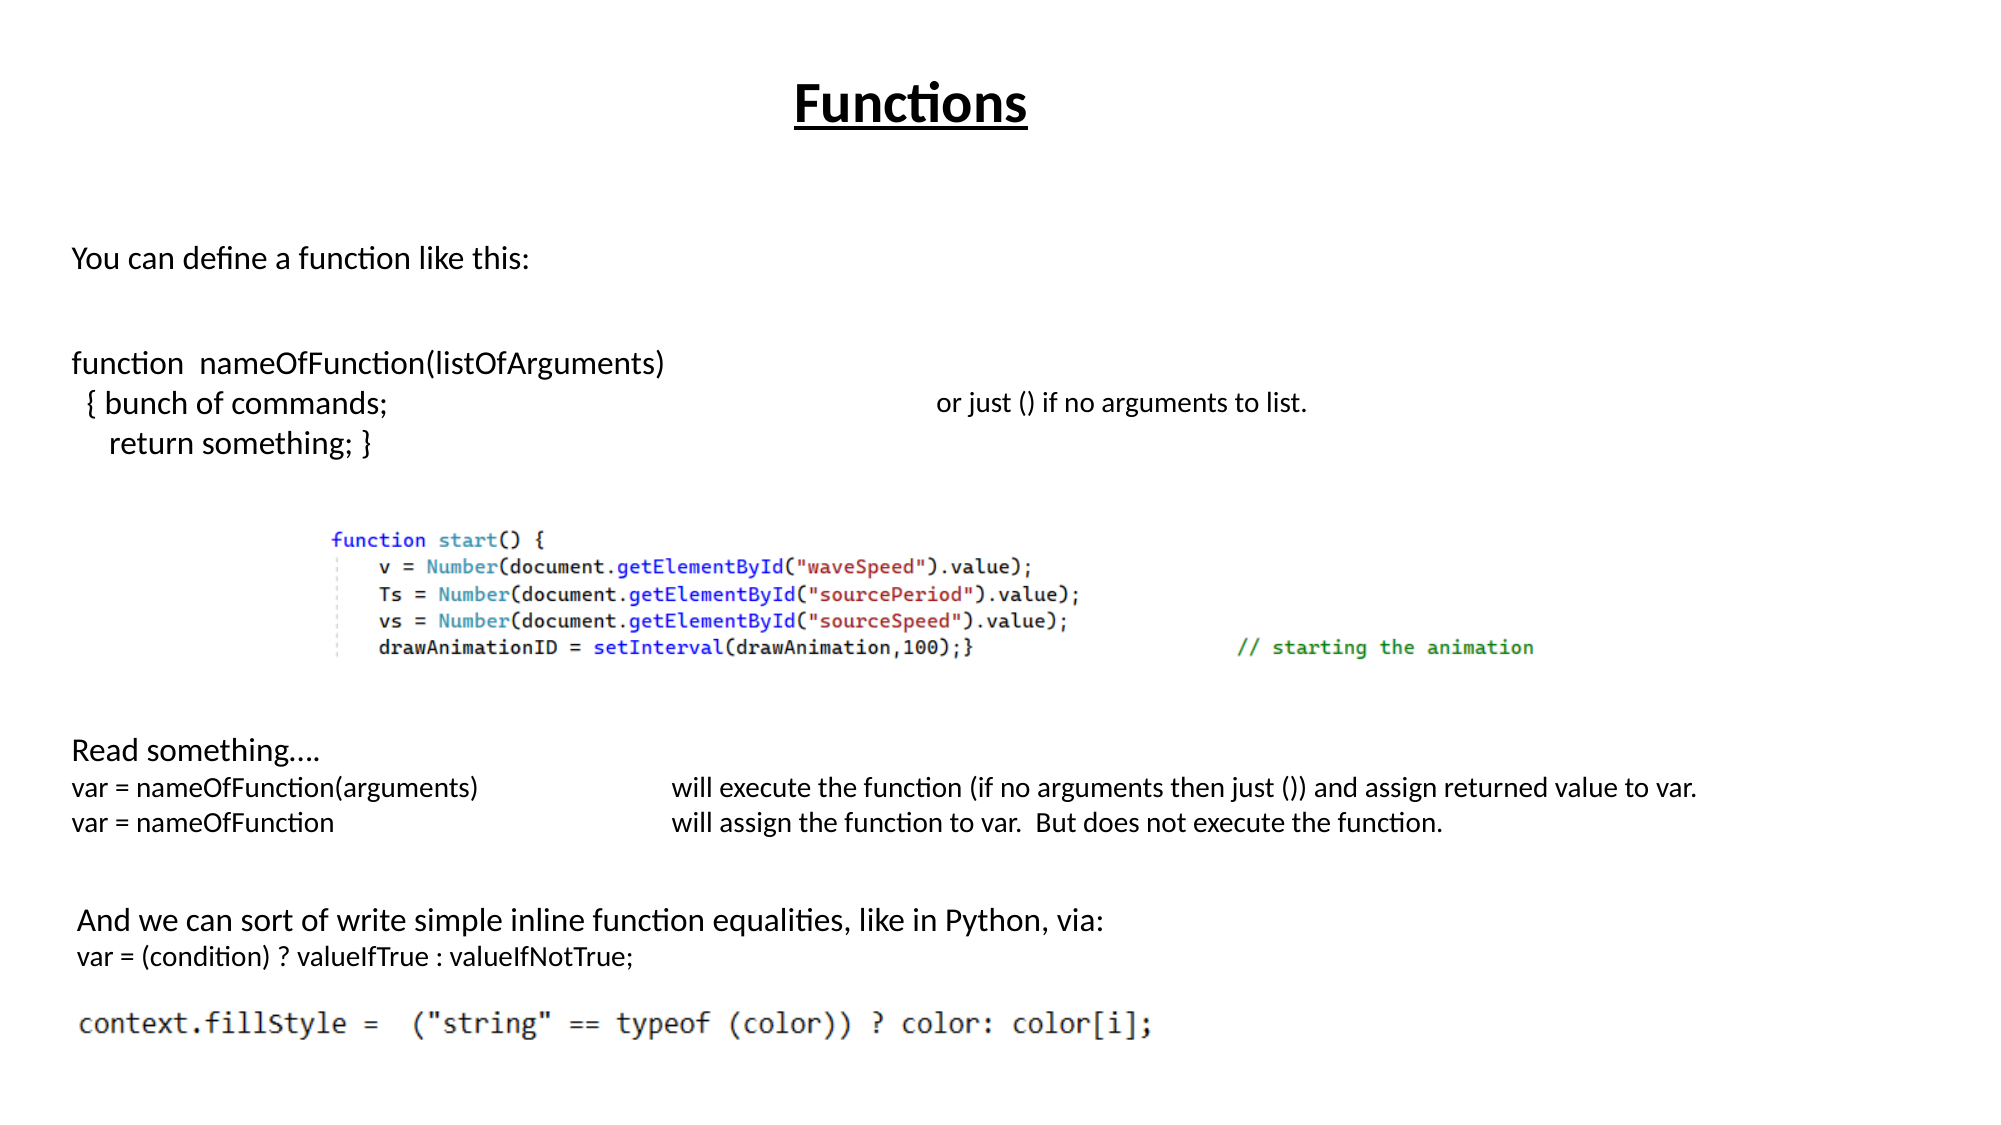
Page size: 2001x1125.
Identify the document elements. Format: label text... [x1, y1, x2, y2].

text_box You can define a function like this: [56, 228, 922, 284]
text_box Functions [779, 56, 1119, 142]
text_box function nameOfFunction(listOfArguments) { bunch of commands; return something; } [56, 334, 727, 469]
picture [323, 518, 1558, 668]
text_box or just () if no arguments to list. [921, 372, 1343, 427]
text_box Read something…. var = nameOfFunction(arguments) will execute the function (if no arguments then just ()) and assign returned value to var. var = nameOfFunction will assign the function to var. But does not execute the function. [56, 721, 1825, 846]
picture [61, 1000, 1173, 1050]
text_box And we can sort of write simple inline function equalities, like in Python, via: var = (condition) ? valueIfTrue : valueIfNotTrue; [62, 890, 1277, 980]
